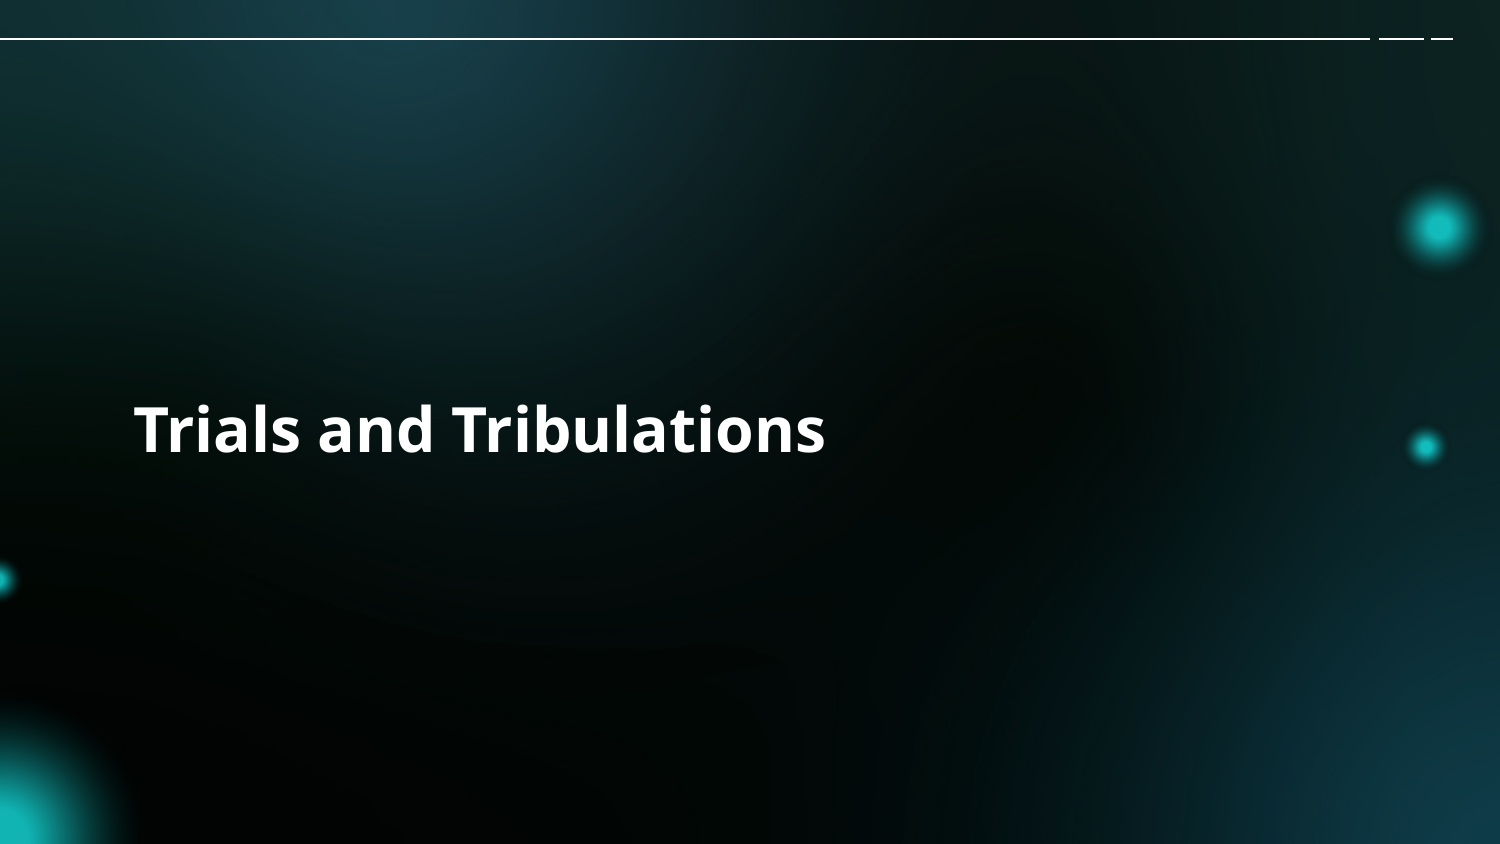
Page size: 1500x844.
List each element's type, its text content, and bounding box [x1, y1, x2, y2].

title Trials and Tribulations [118, 374, 1382, 469]
picture [0, 0, 1500, 844]
